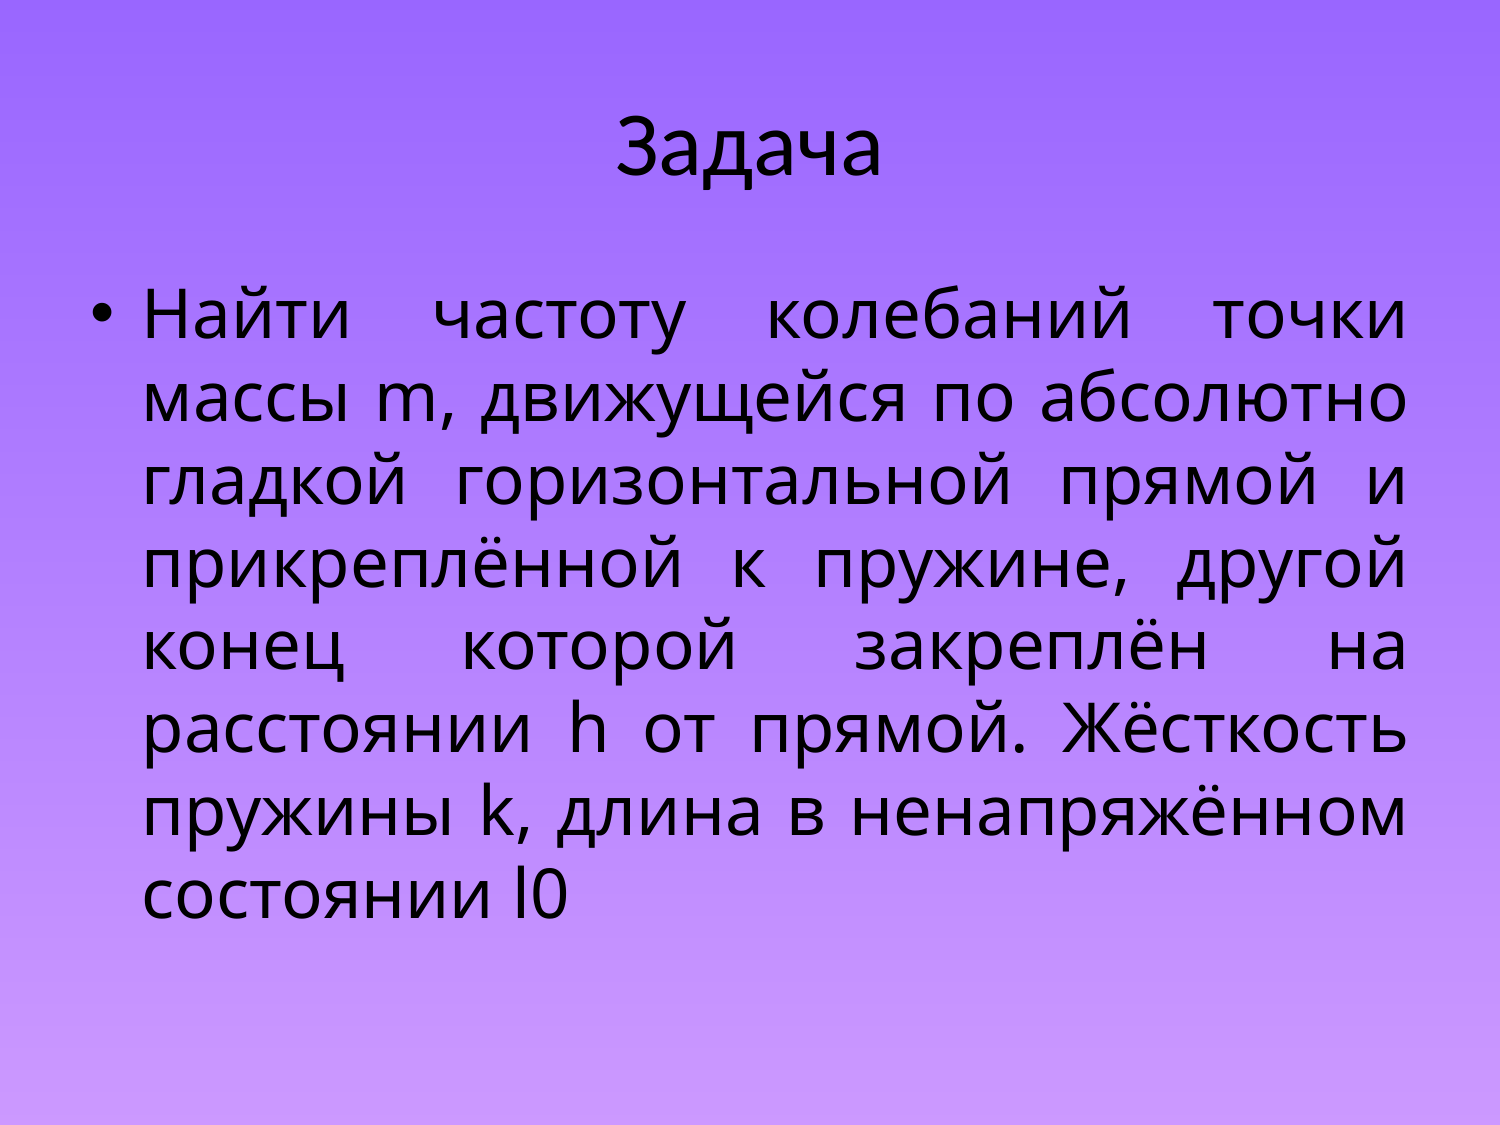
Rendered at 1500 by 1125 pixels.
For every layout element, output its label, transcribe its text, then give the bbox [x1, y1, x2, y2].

title Задача [75, 45, 1425, 233]
list Найти частоту колебаний точки массы m, движущейся по абсолютно гладкой горизонтальной прямой и прикреплённой к пружине, другой конец которой закреплён на расстоянии h от прямой. Жёсткость пружины k, длина в ненапряжённом состоянии l0 [75, 262, 1425, 1005]
